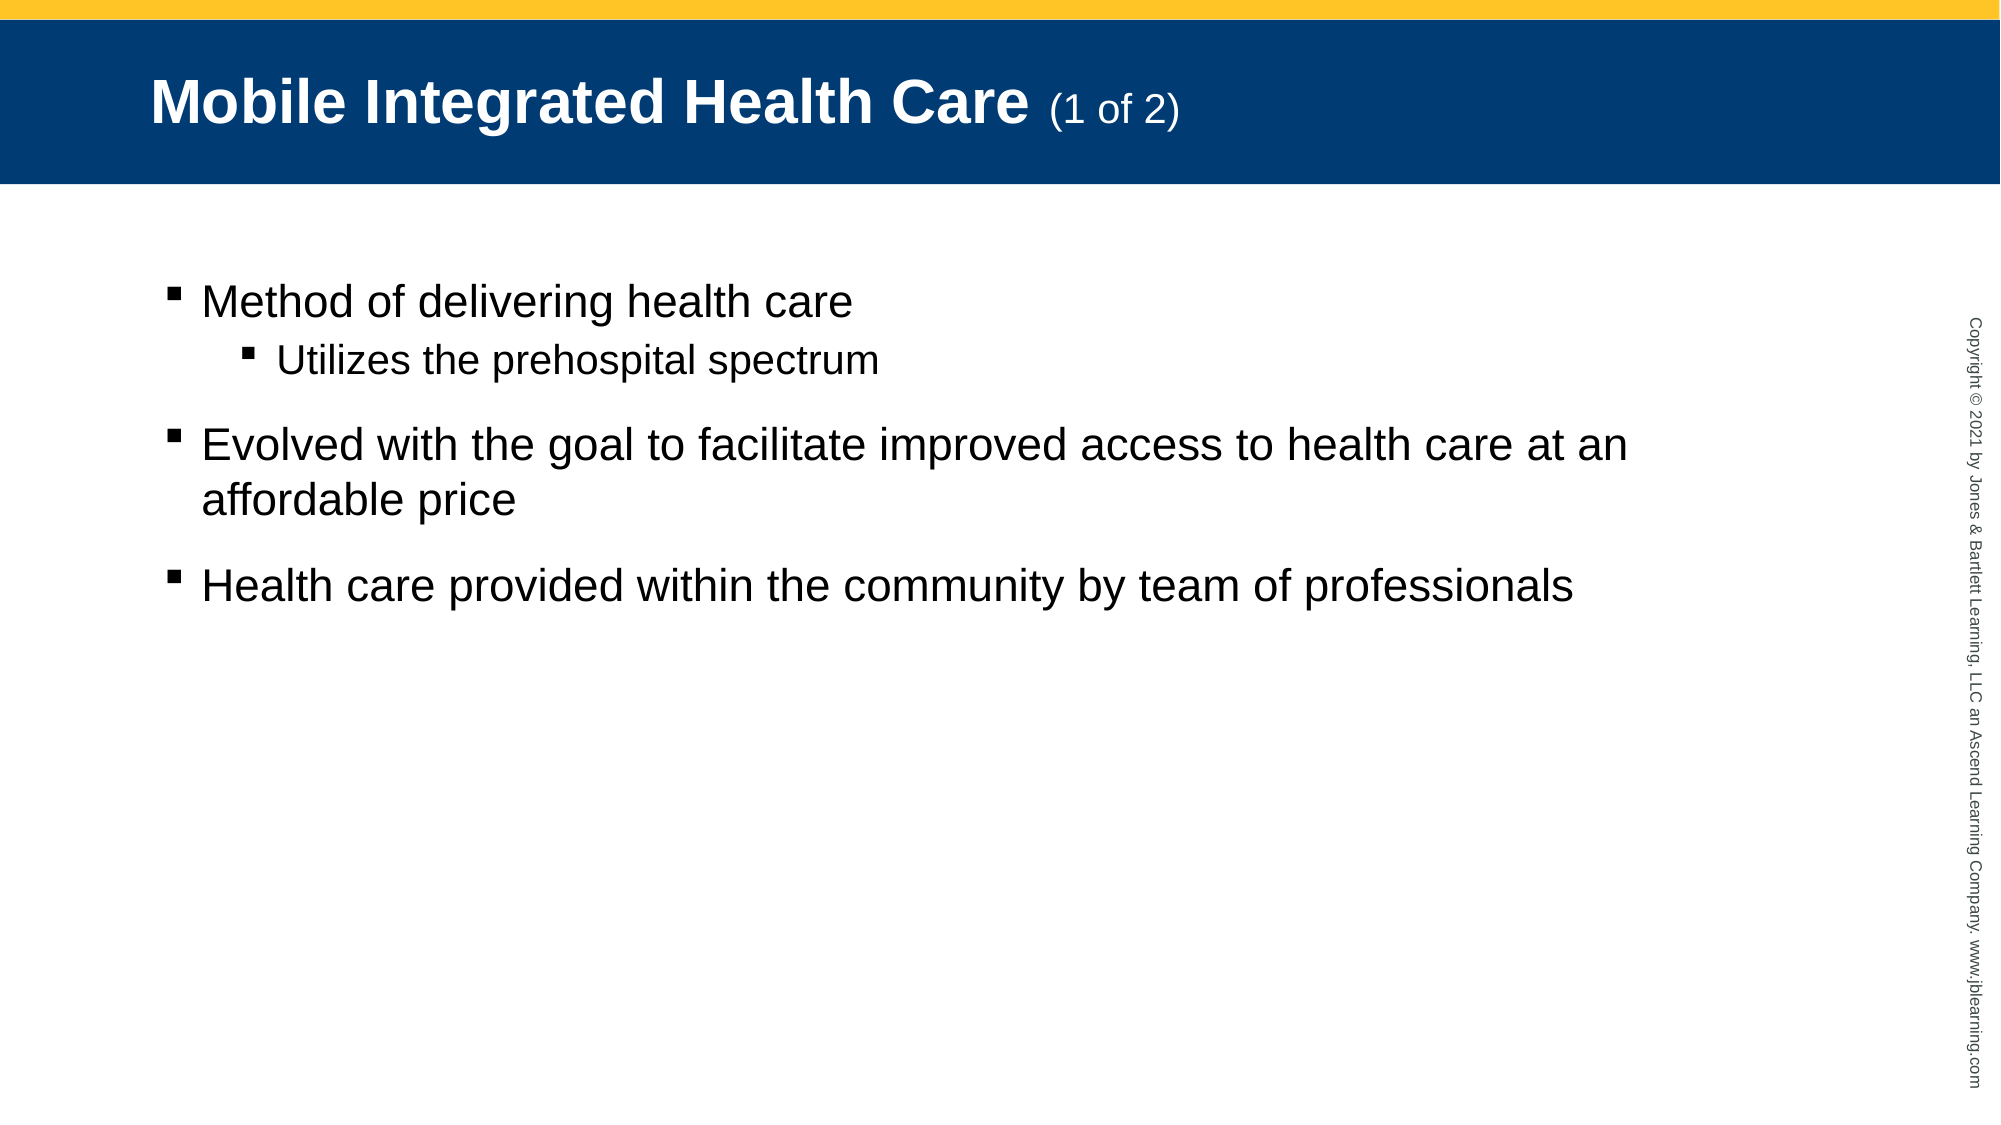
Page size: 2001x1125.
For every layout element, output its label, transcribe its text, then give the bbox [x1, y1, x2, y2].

title Mobile Integrated Health Care (1 of 2) [0, 19, 2000, 185]
list Method of delivering health care Utilizes the prehospital spectrum Evolved with the goal to facilitate improved access to health care at an affordable price Health care provided within the community by team of professionals [148, 241, 1861, 896]
